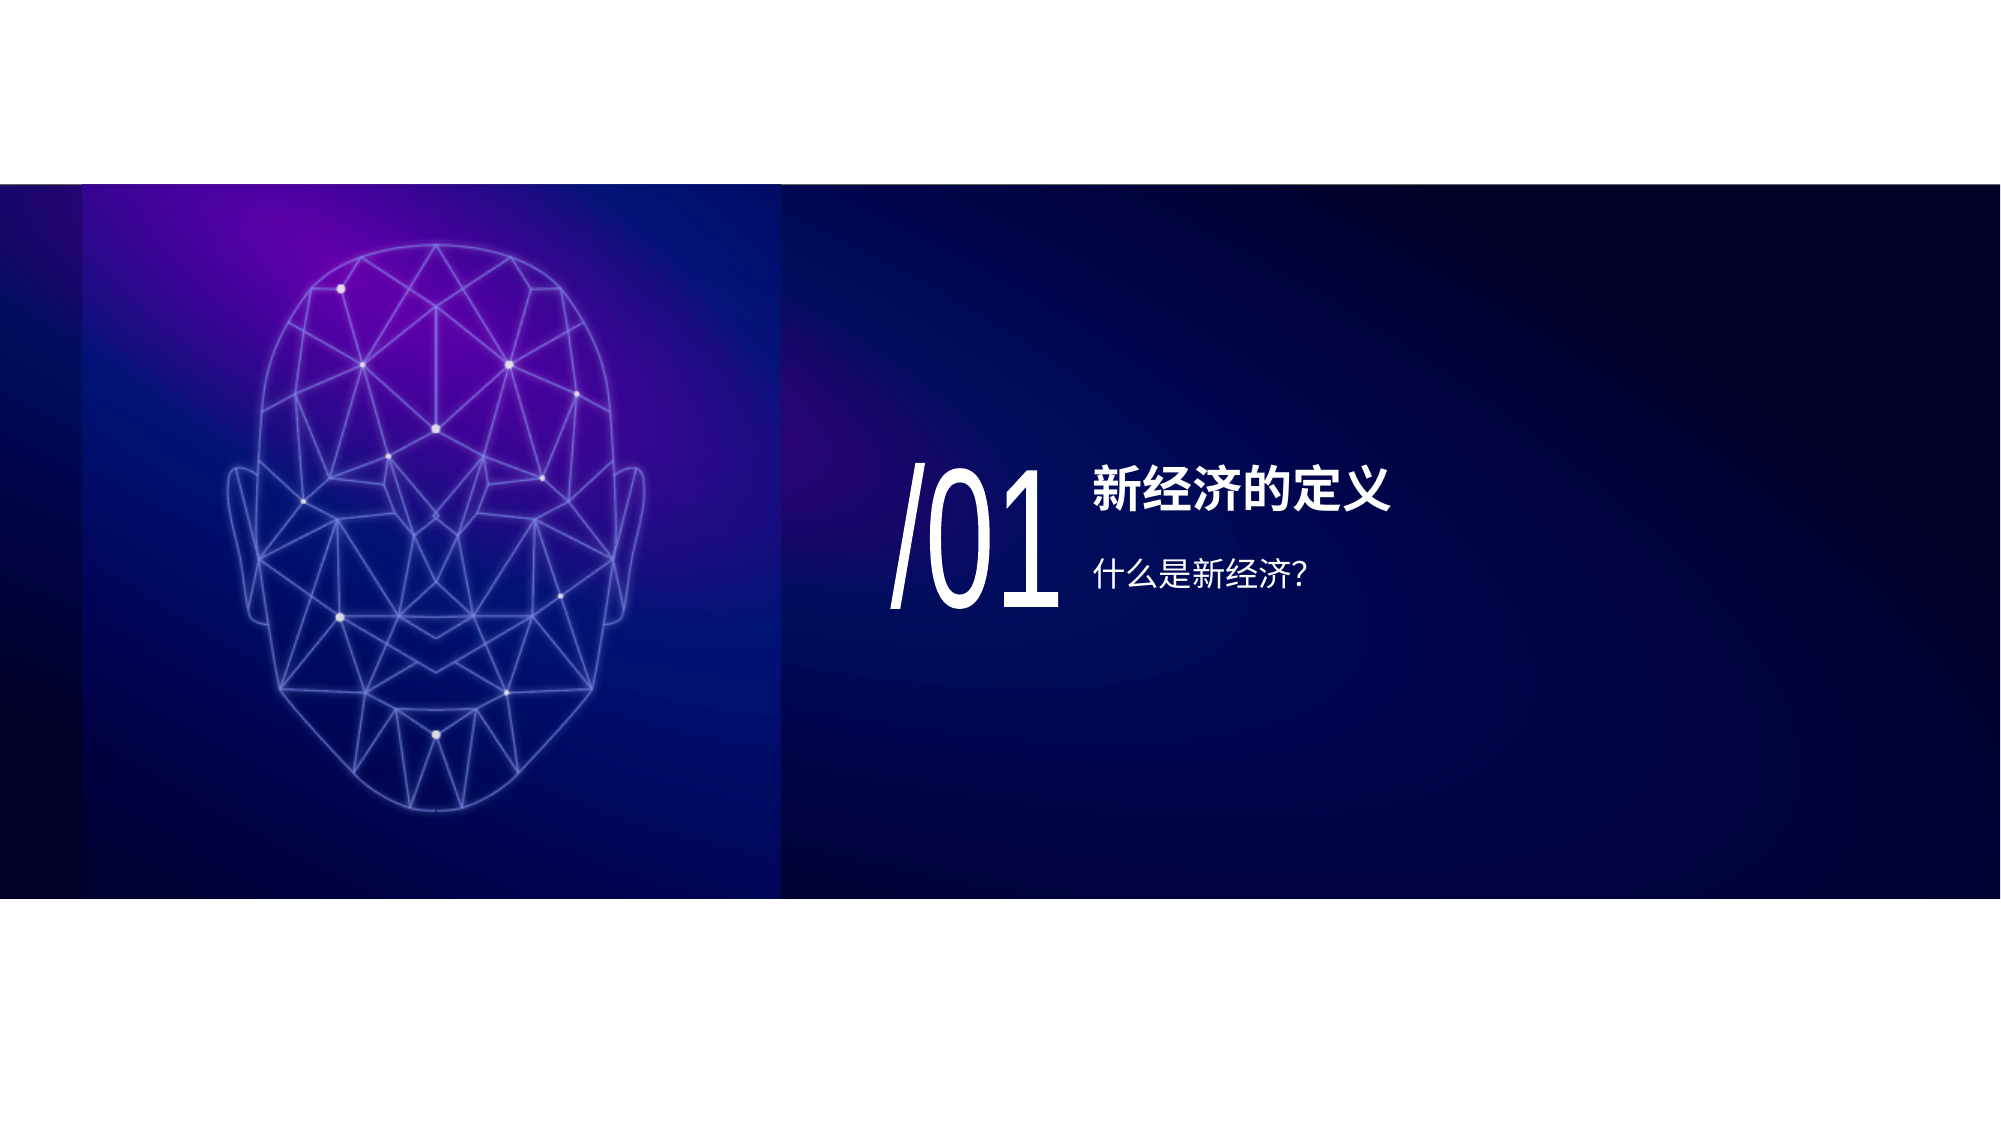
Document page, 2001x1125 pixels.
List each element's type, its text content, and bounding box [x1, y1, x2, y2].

picture [0, 184, 2001, 899]
list 什么是新经济？ [1077, 525, 1967, 693]
title 新经济的定义 [1077, 378, 1967, 525]
